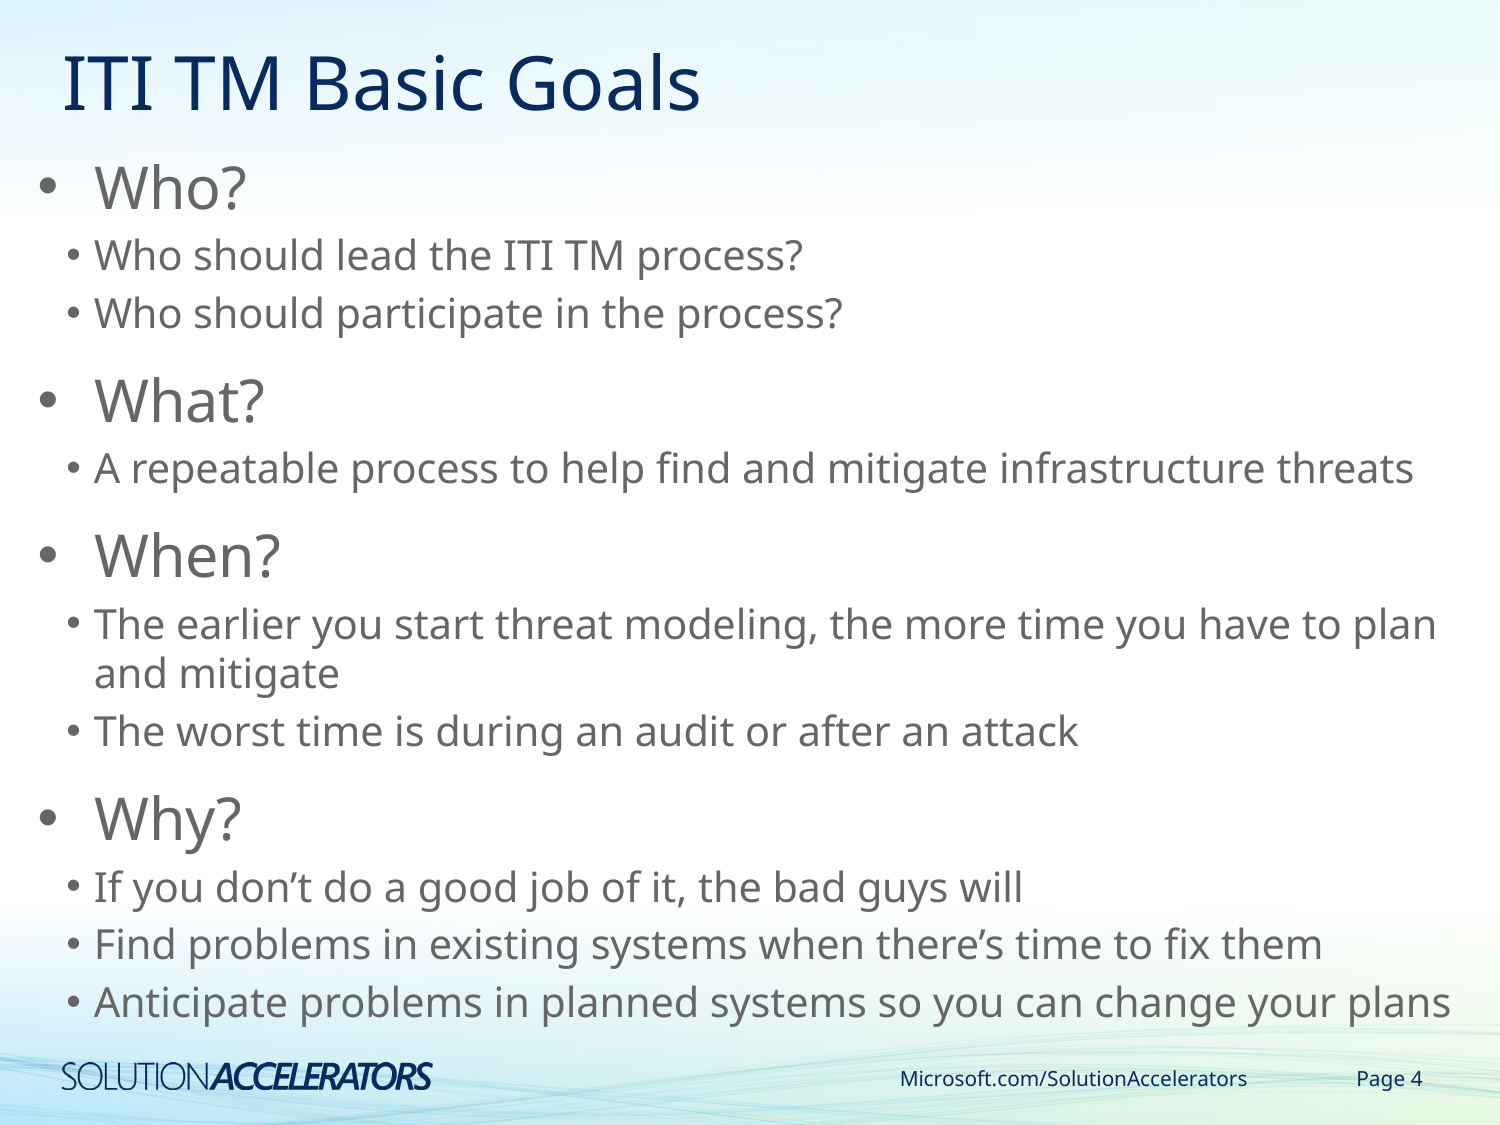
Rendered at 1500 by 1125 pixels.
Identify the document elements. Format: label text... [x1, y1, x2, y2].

title ITI TM Basic Goals [62, 37, 1438, 125]
picture [0, 0, 1500, 1125]
list Who? Who should lead the ITI TM process? Who should participate in the process? What? A repeatable process to help find and mitigate infrastructure threats When? The earlier you start threat modeling, the more time you have to plan and mitigate The worst time is during an audit or after an attack Why? If you don’t do a good job of it, the bad guys will Find problems in existing systems when there’s time to fix them Anticipate problems in planned systems so you can change your plans [37, 149, 1463, 1063]
footer Microsoft.com/SolutionAccelerators [787, 1050, 1263, 1110]
slide_number Page 4 [1287, 1050, 1438, 1110]
